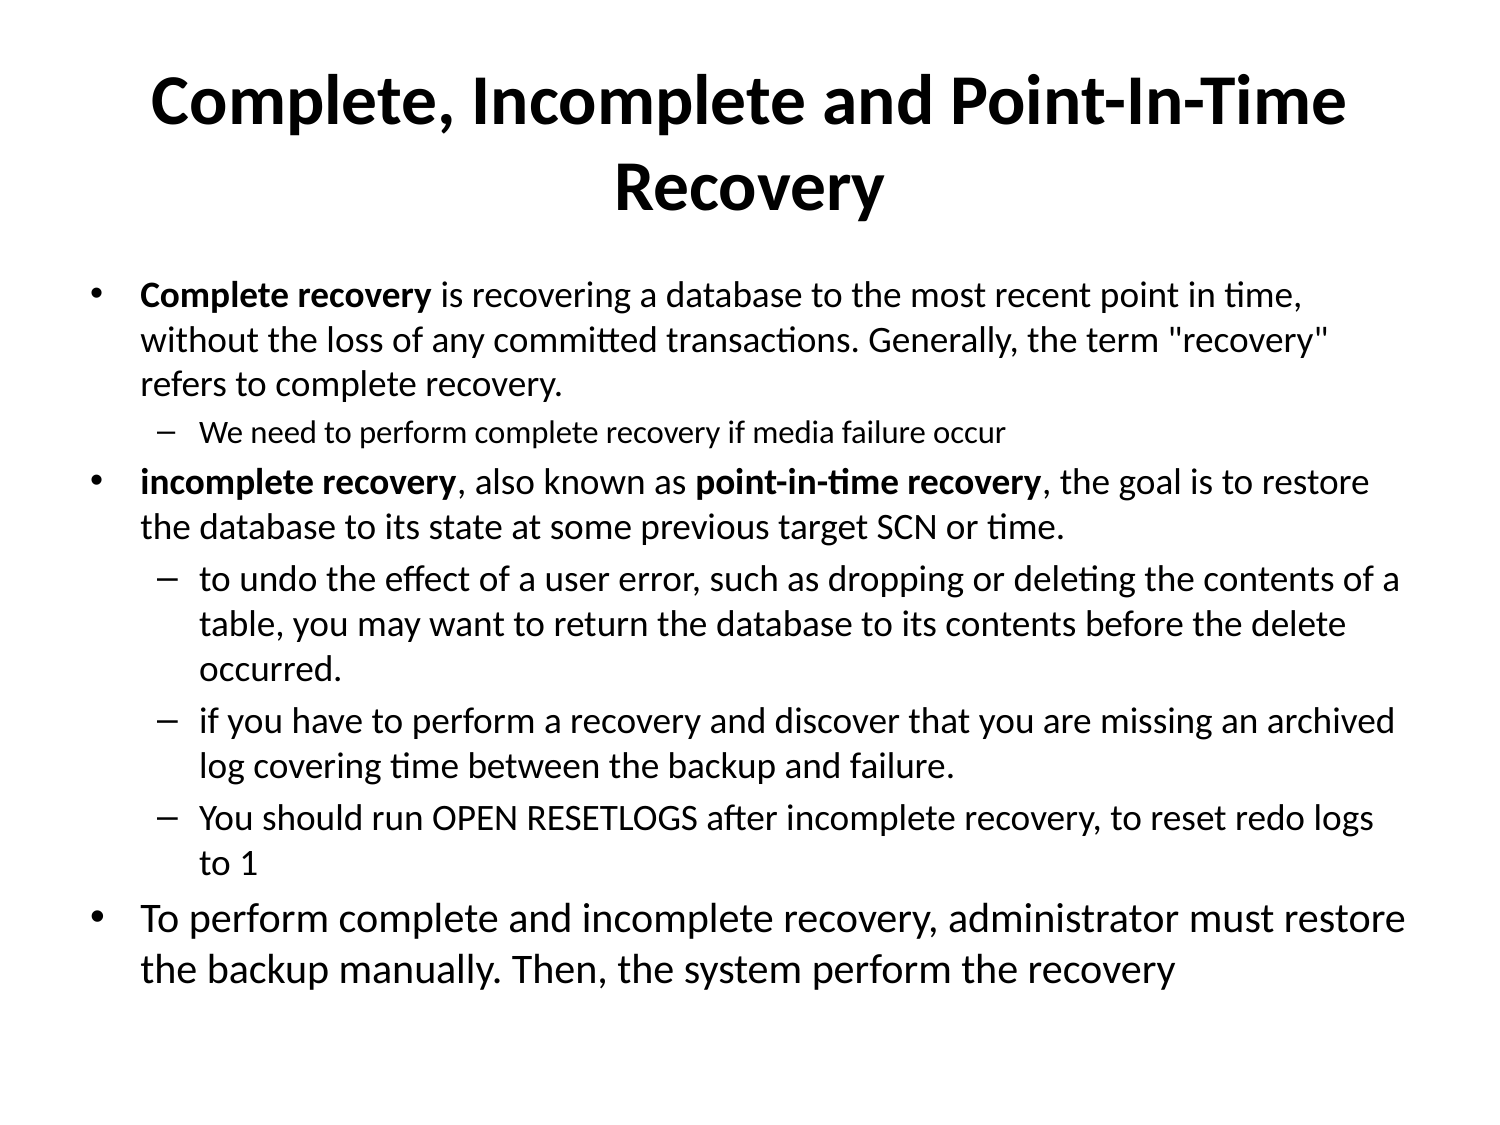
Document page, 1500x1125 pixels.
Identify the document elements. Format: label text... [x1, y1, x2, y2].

title Complete, Incomplete and Point-In-Time Recovery [75, 45, 1425, 233]
list Complete recovery is recovering a database to the most recent point in time, without the loss of any committed transactions. Generally, the term "recovery" refers to complete recovery. We need to perform complete recovery if media failure occur incomplete recovery, also known as point-in-time recovery, the goal is to restore the database to its state at some previous target SCN or time. to undo the effect of a user error, such as dropping or deleting the contents of a table, you may want to return the database to its contents before the delete occurred. if you have to perform a recovery and discover that you are missing an archived log covering time between the backup and failure. You should run OPEN RESETLOGS after incomplete recovery, to reset redo logs to 1 To perform complete and incomplete recovery, administrator must restore the backup manually. Then, the system perform the recovery [75, 262, 1425, 1005]
